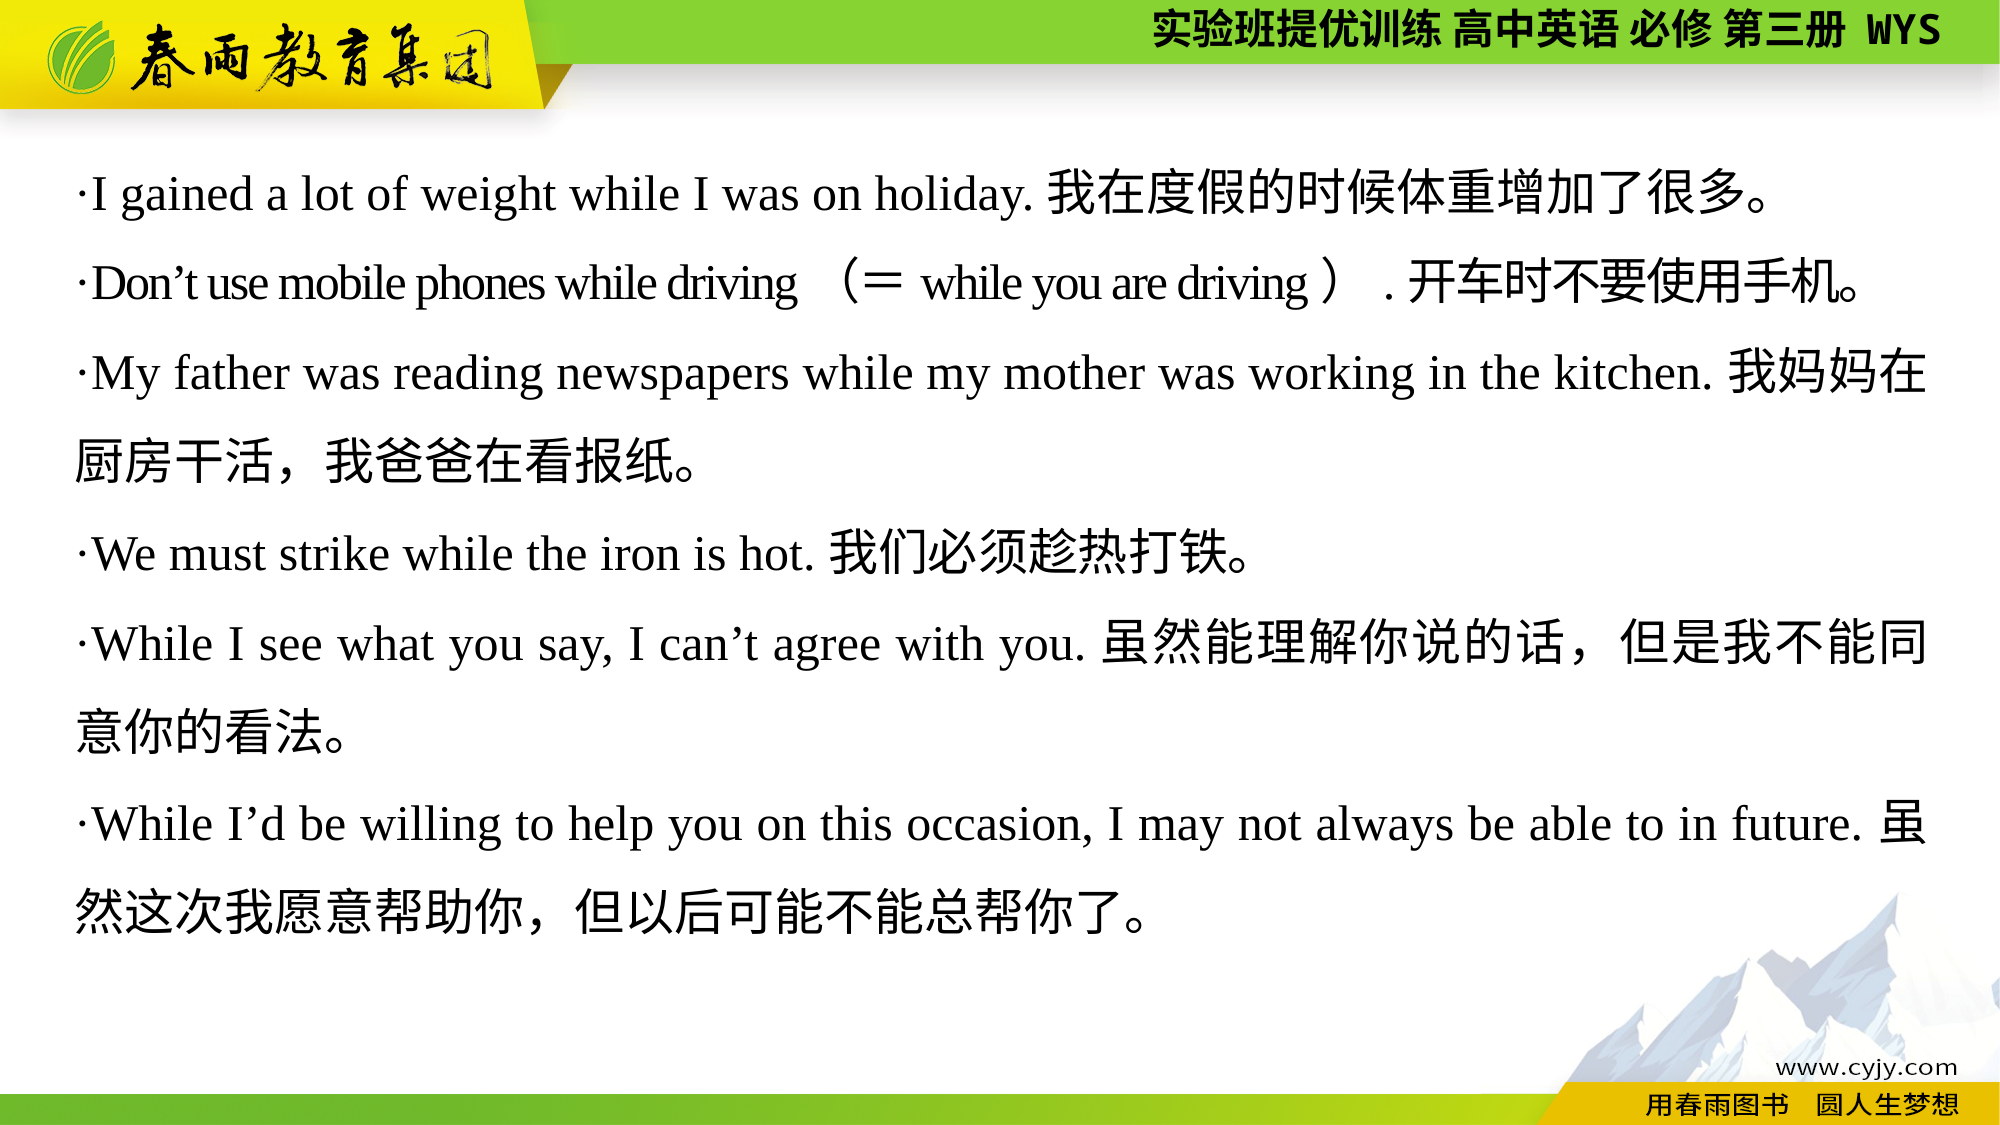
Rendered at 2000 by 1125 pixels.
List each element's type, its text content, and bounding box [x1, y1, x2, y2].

picture [0, 0, 2000, 1125]
list ·I gained a lot of weight while I was on holiday.我在度假的时候体重增加了很多。 ·Don’t use mobile phones while driving（＝while you are driving）.开车时不要使用手机。 ·My father was reading newspapers while my mother was working in the kitchen.我妈妈在厨房干活，我爸爸在看报纸。 ·We must strike while the iron is hot.我们必须趁热打铁。 ·While I see what you say, I can’t agree with you.虽然能理解你说的话，但是我不能同意你的看法。 ·While I’d be willing to help you on this occasion, I may not always be able to in future.虽然这次我愿意帮助你，但以后可能不能总帮你了。 [59, 122, 1944, 956]
